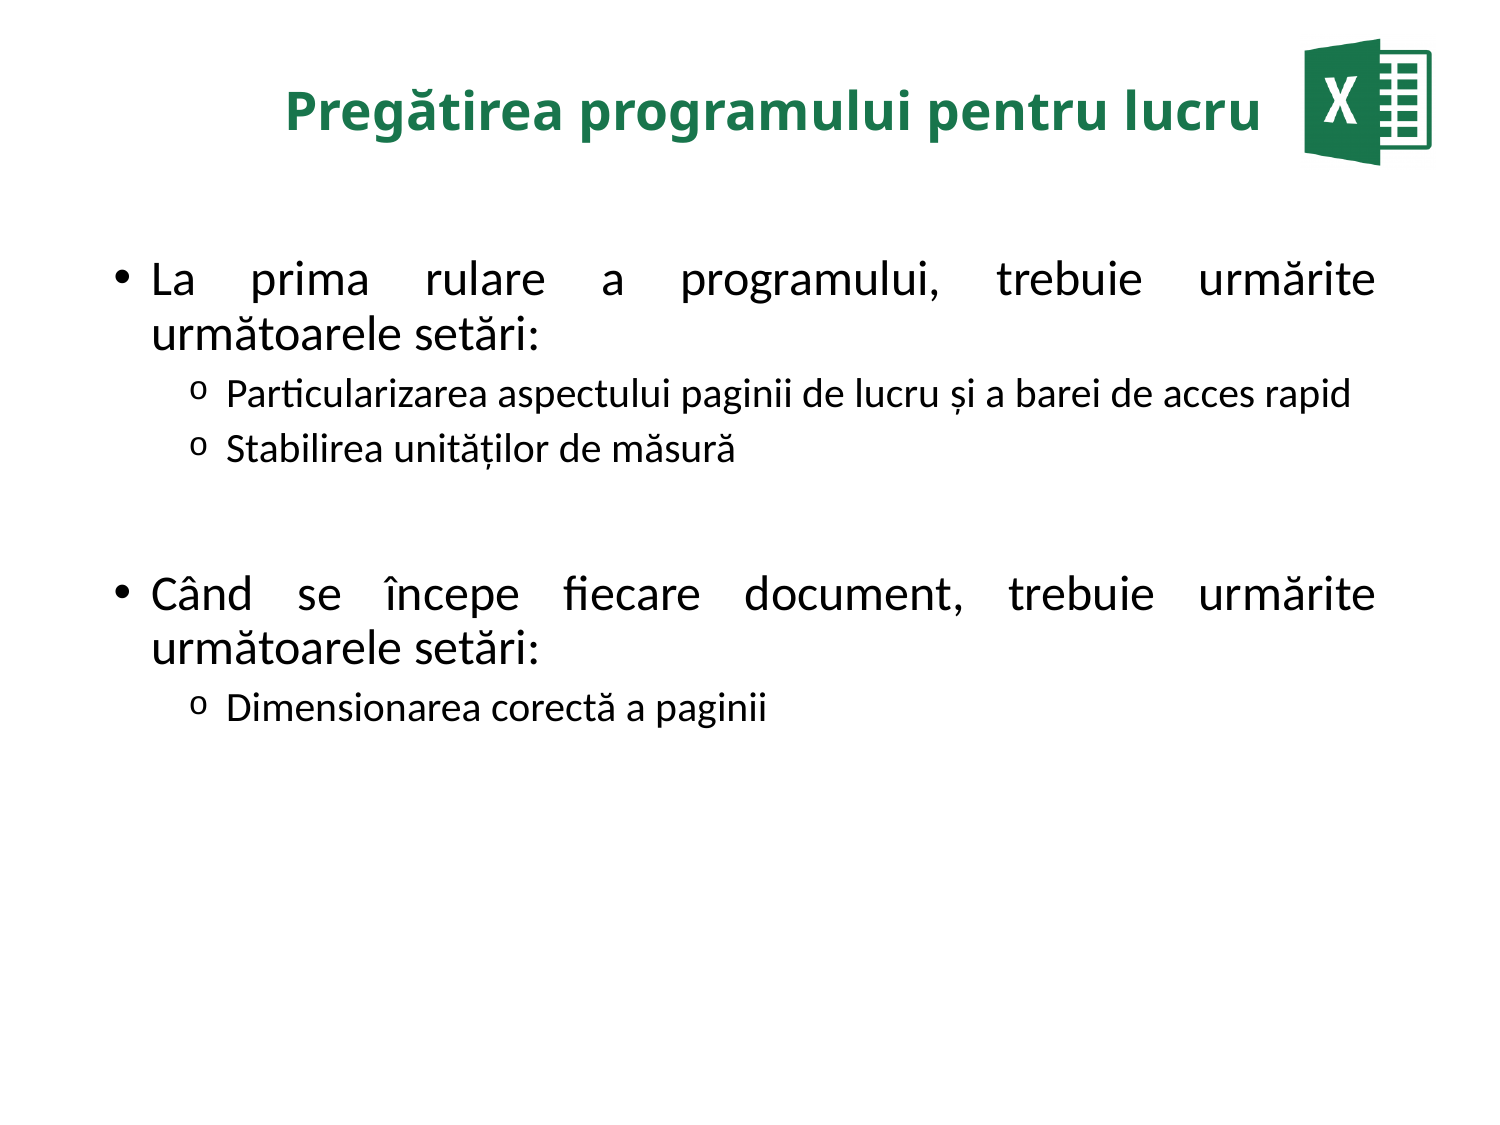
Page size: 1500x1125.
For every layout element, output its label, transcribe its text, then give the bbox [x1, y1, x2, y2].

picture [1300, 34, 1436, 170]
title Pregătirea programului pentru lucru [46, 59, 1279, 168]
list La prima rulare a programului, trebuie urmărite următoarele setări: Particularizarea aspectului paginii de lucru și a barei de acces rapid Stabilirea unităților de măsură Când se începe fiecare document, trebuie urmărite următoarele setări: Dimensionarea corectă a paginii [98, 245, 1393, 925]
